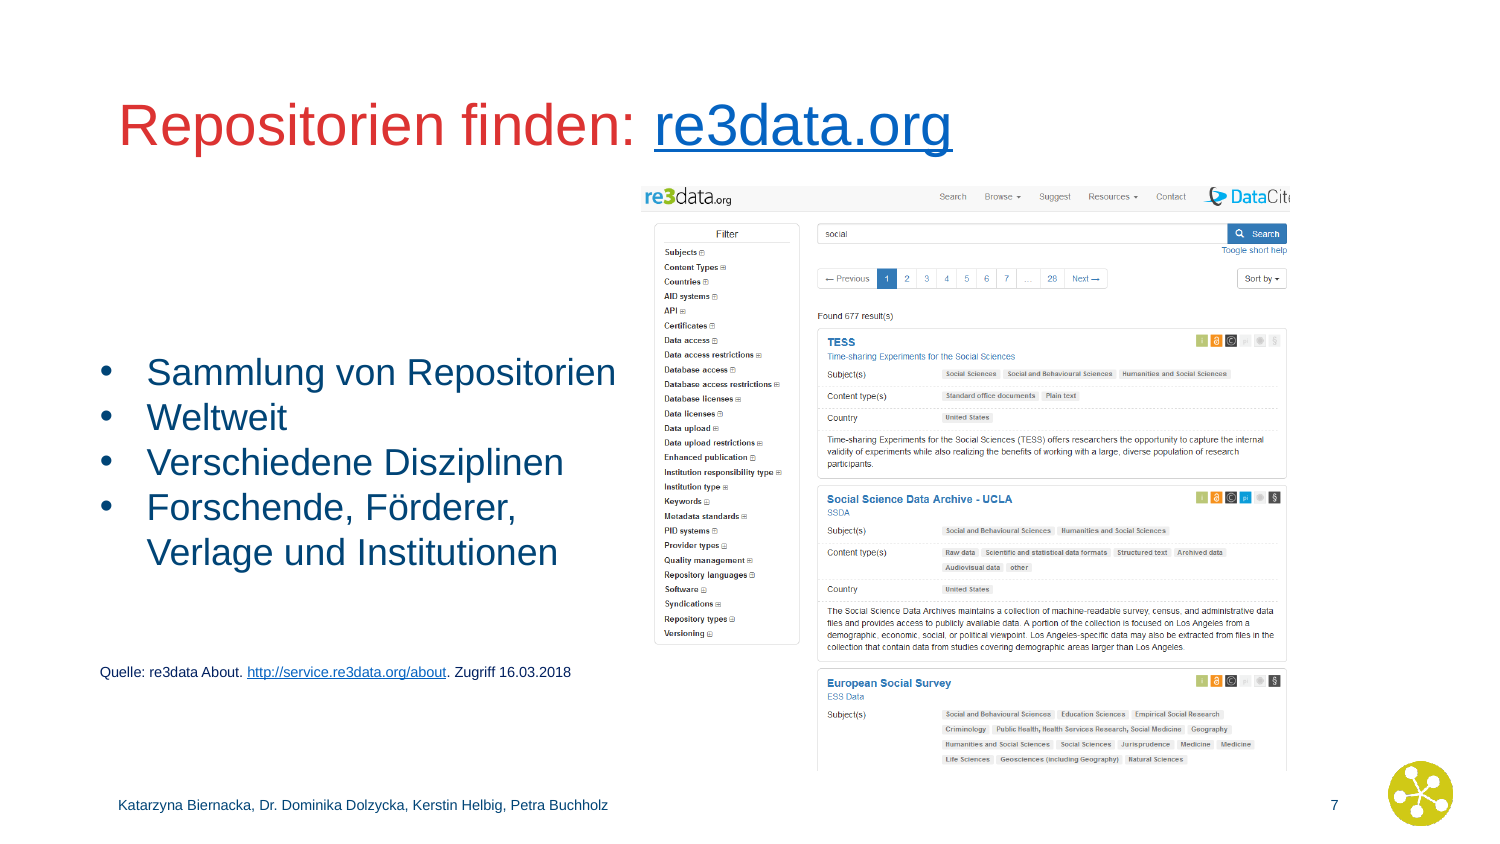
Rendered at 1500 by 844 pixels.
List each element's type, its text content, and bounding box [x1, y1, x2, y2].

picture [1388, 761, 1453, 826]
footer Katarzyna Biernacka, Dr. Dominika Dolzycka, Kerstin Helbig, Petra Buchholz [103, 782, 742, 827]
picture [641, 186, 1290, 771]
text_box Sammlung von Repositorien Weltweit Verschiedene Disziplinen Forschende, Förderer, Verlage und Institutionen Quelle: re3data About. http://service.re3data.org/about. Zugriff 16.03.2018 [85, 340, 632, 733]
title Repositorien finden: re3data.org [103, 44, 1397, 208]
slide_number 6 [1016, 782, 1354, 827]
